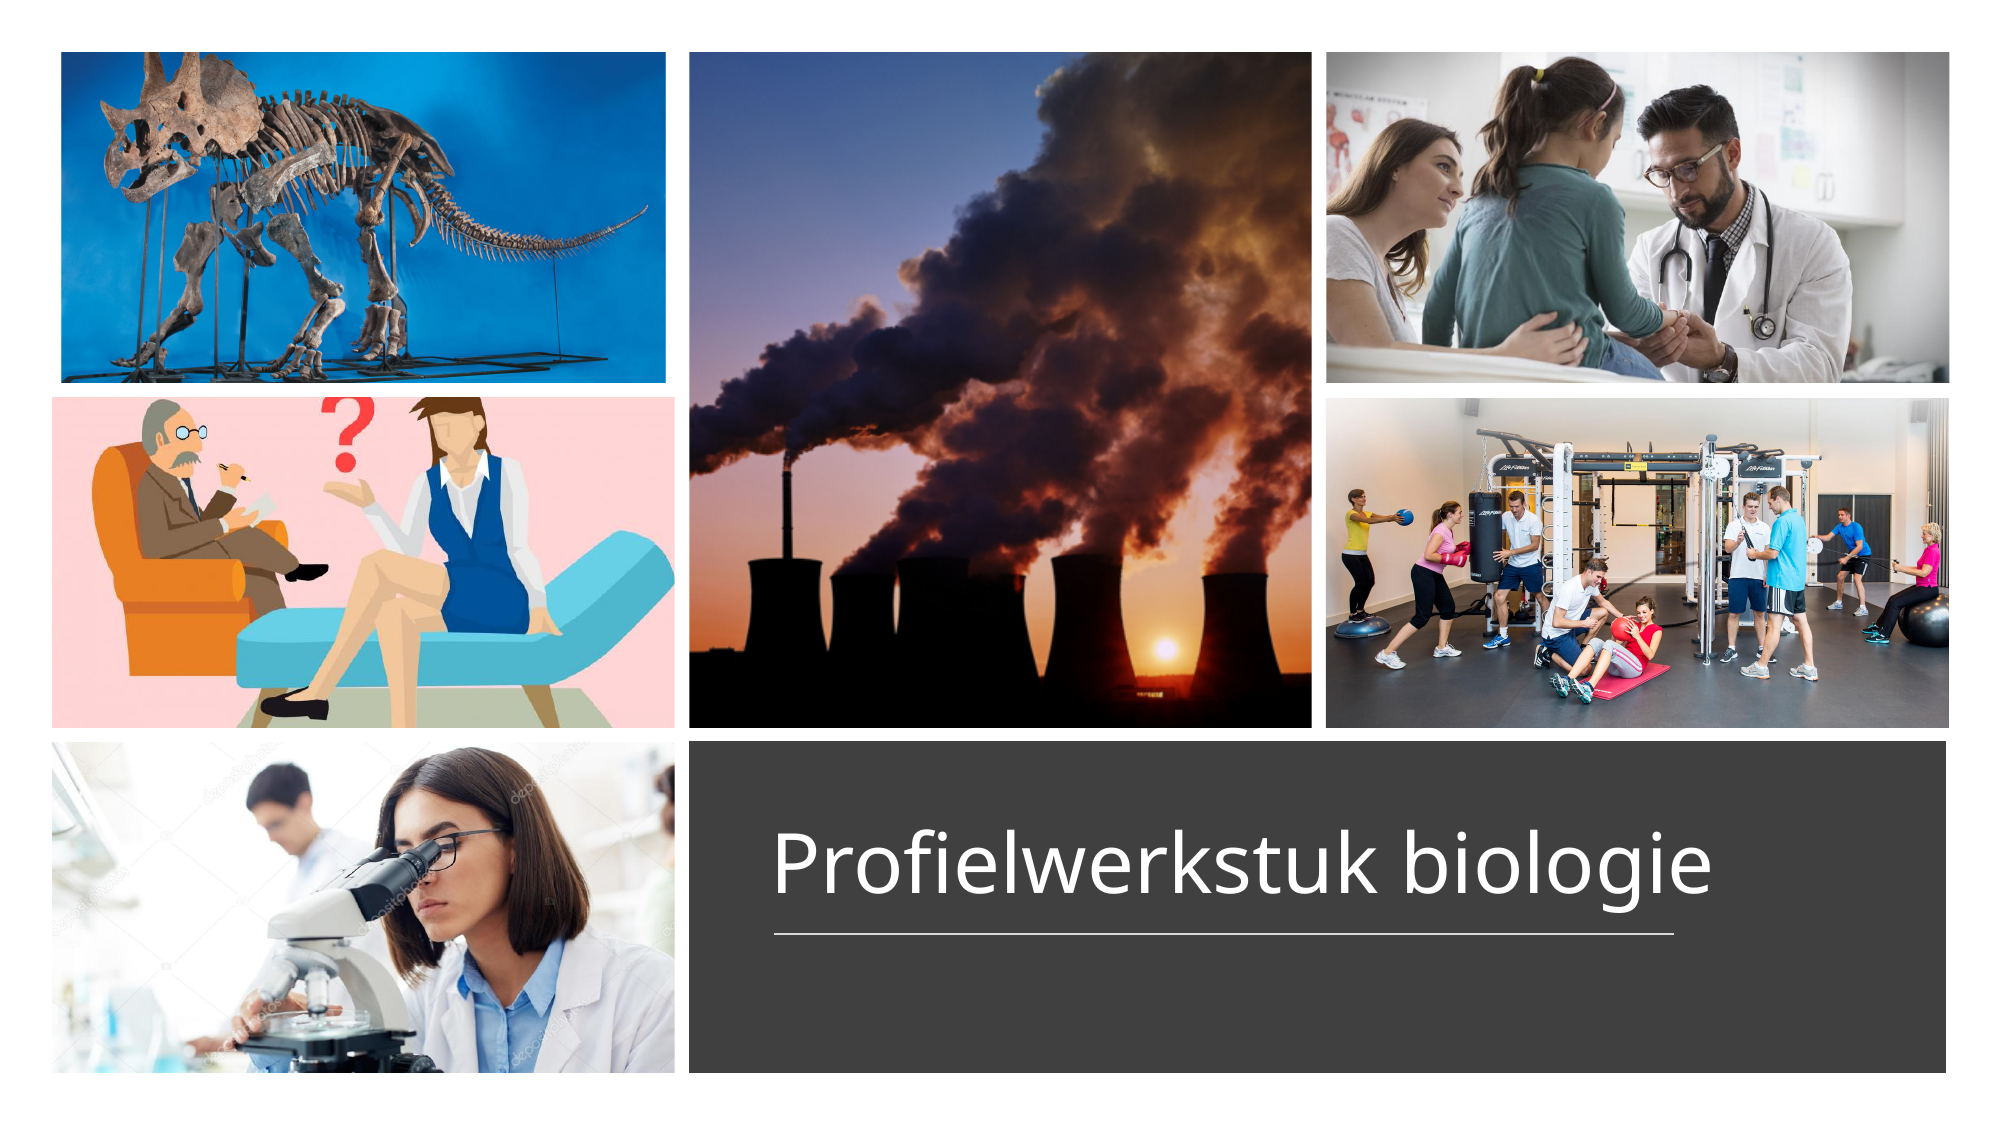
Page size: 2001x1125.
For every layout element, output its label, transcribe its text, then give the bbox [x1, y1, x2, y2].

picture [1325, 398, 1949, 728]
picture [689, 52, 1312, 728]
picture [52, 52, 676, 383]
picture [52, 742, 675, 1073]
picture [1326, 52, 1950, 383]
title Profielwerkstuk biologie [755, 777, 1876, 920]
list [52, 397, 675, 728]
text_box [698, 750, 1937, 1064]
